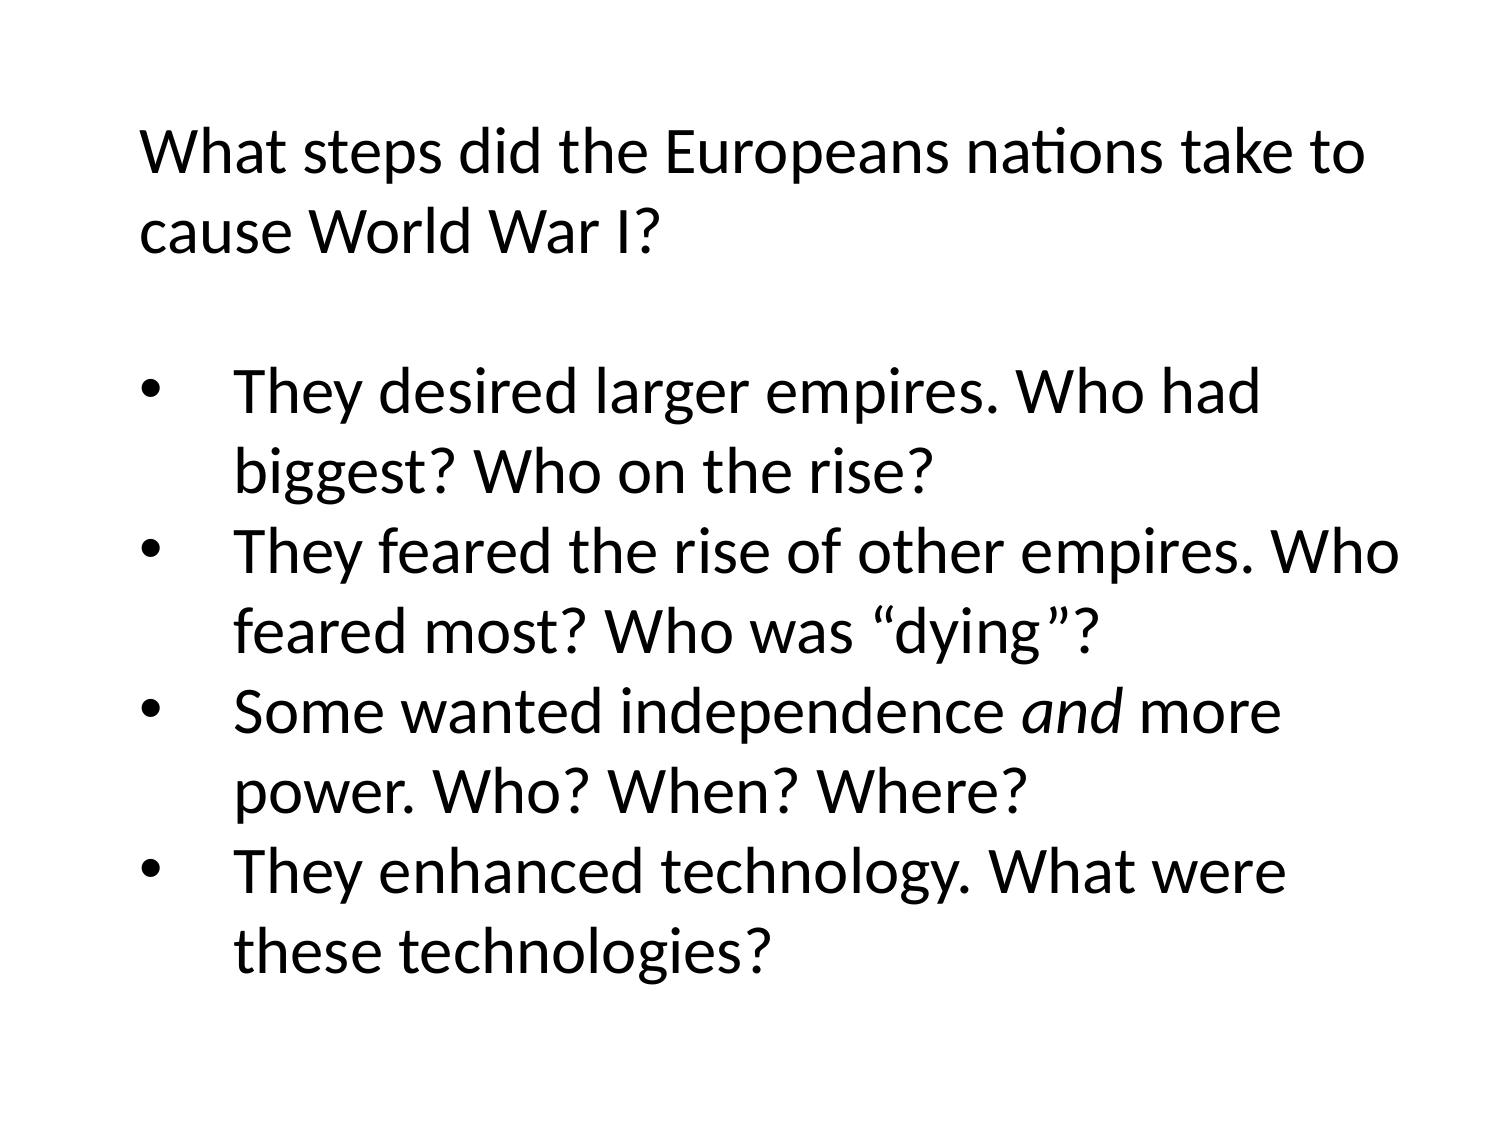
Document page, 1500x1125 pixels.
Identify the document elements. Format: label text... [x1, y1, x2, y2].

text_box What steps did the Europeans nations take to cause World War I? They desired larger empires. Who had biggest? Who on the rise? They feared the rise of other empires. Who feared most? Who was “dying”? Some wanted independence and more power. Who? When? Where? They enhanced technology. What were these technologies? [125, 99, 1450, 995]
